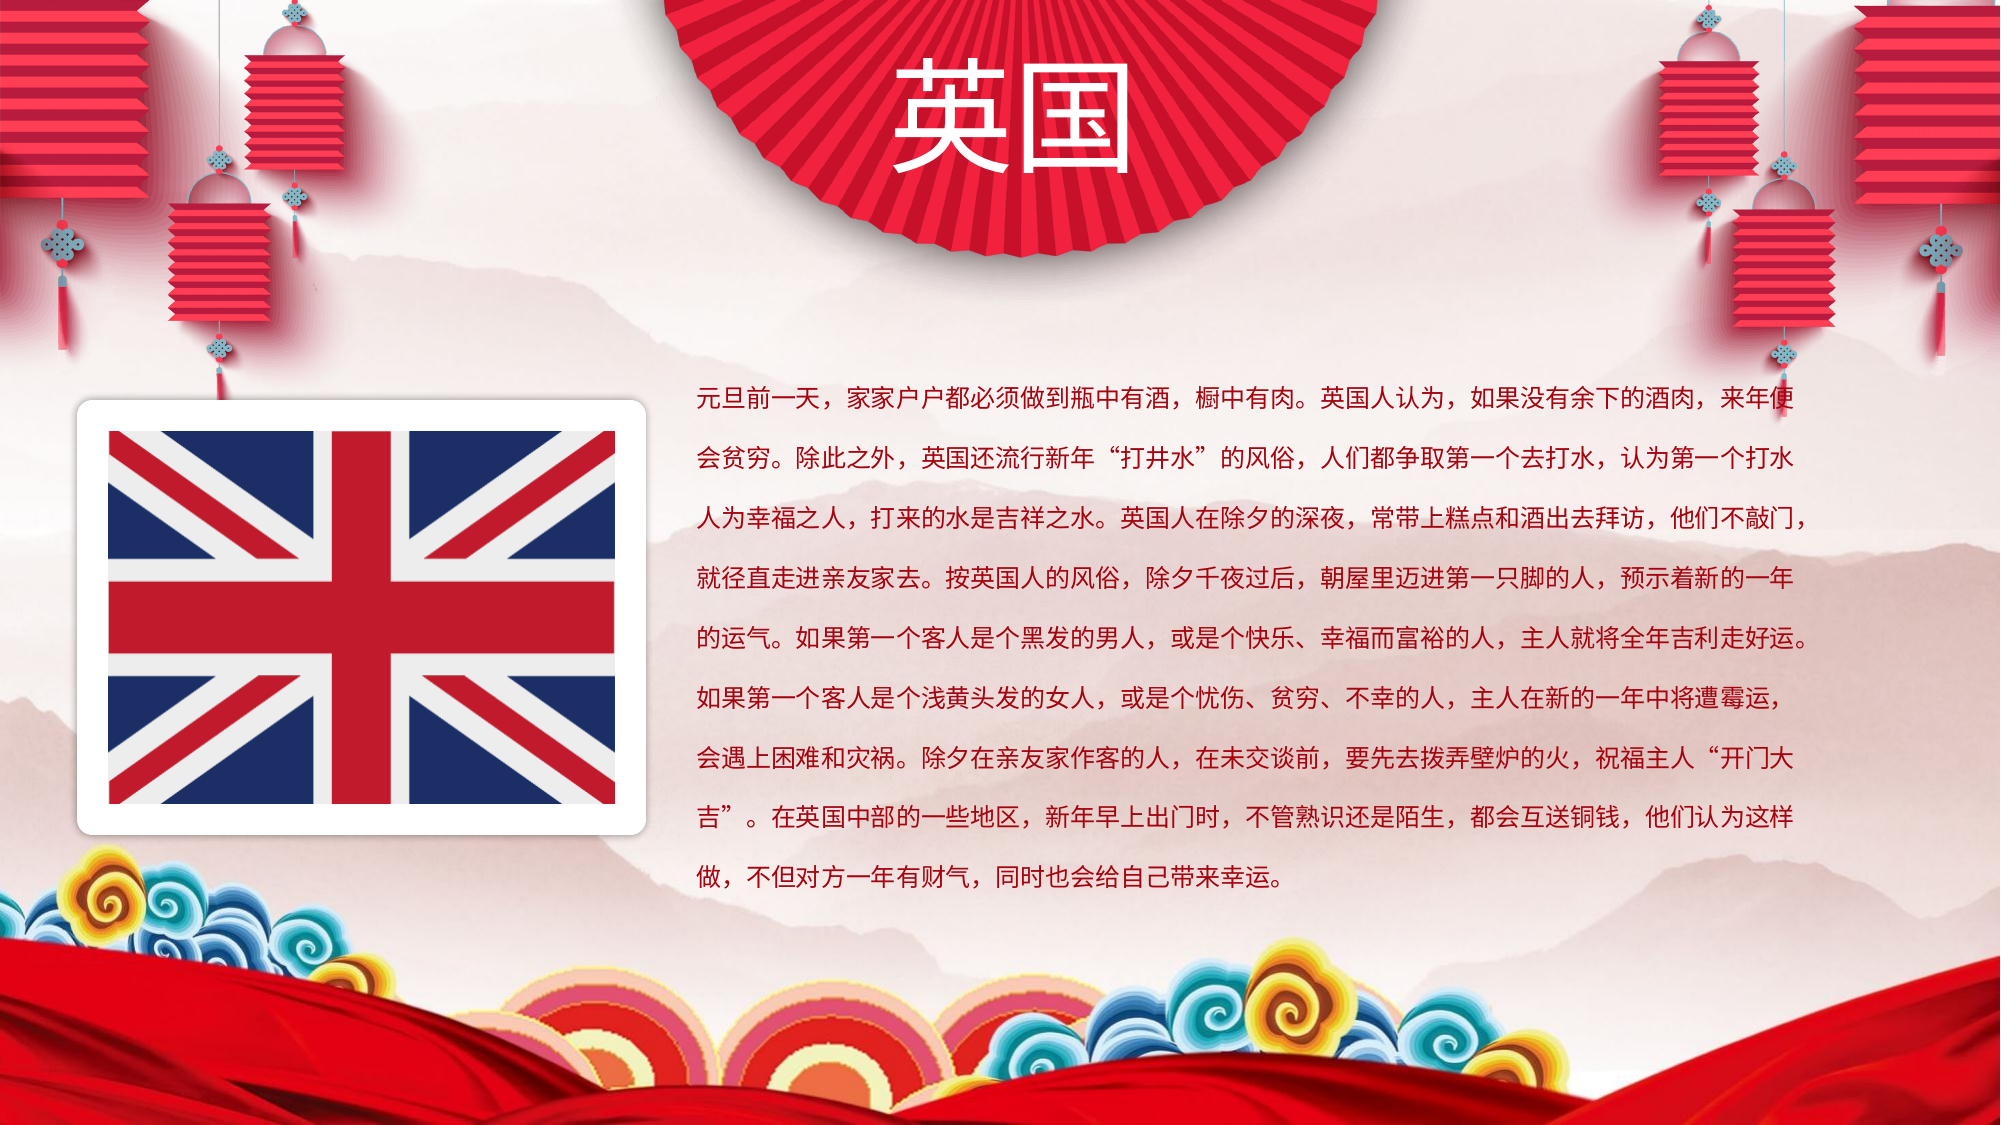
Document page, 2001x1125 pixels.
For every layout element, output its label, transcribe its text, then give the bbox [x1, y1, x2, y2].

text_box 元旦前一天，家家户户都必须做到瓶中有酒，橱中有肉。英国人认为，如果没有余下的酒肉，来年便会贫穷。除此之外，英国还流行新年“打井水”的风俗，人们都争取第一个去打水，认为第一个打水人为幸福之人，打来的水是吉祥之水。英国人在除夕的深夜，常带上糕点和酒出去拜访，他们不敲门，就径直走进亲友家去。按英国人的风俗，除夕千夜过后，朝屋里迈进第一只脚的人，预示着新的一年的运气。如果第一个客人是个黑发的男人，或是个快乐、幸福而富裕的人，主人就将全年吉利走好运。如果第一个客人是个浅黄头发的女人，或是个忧伤、贫穷、不幸的人，主人在新的一年中将遭霉运，会遇上困难和灾祸。除夕在亲友家作客的人，在未交谈前，要先去拨弄壁炉的火，祝福主人“开门大吉”。在英国中部的一些地区，新年早上出门时，不管熟识还是陌生，都会互送铜钱，他们认为这样做，不但对方一年有财气，同时也会给自己带来幸运。 [681, 345, 1834, 900]
picture [0, 0, 2000, 1125]
